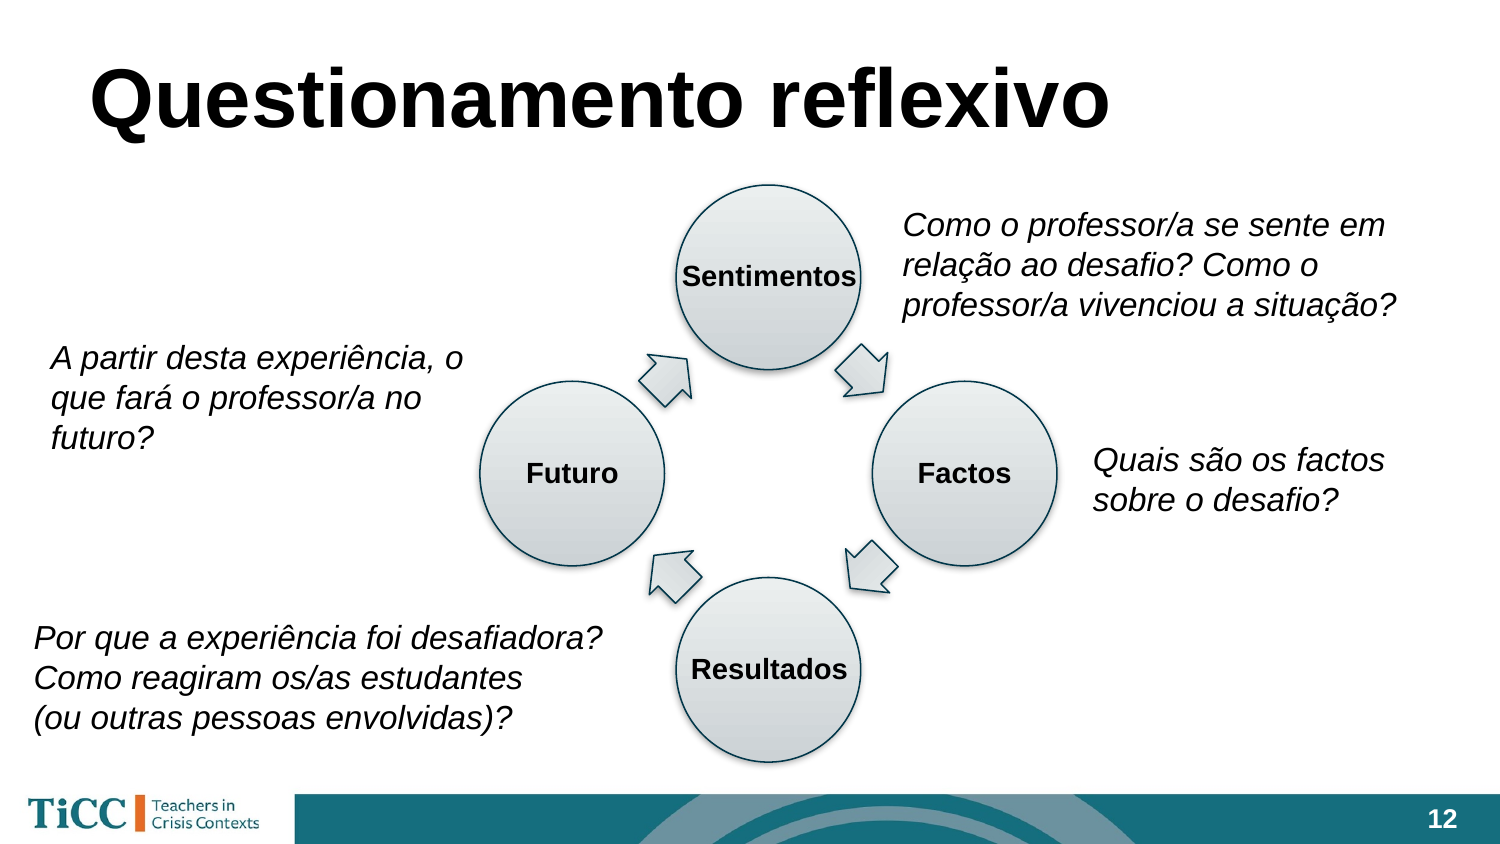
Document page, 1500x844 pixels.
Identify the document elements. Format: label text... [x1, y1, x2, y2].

picture [0, 0, 1500, 844]
text_box Por que a experiência foi desafiadora? Como reagiram os/as estudantes (ou outras pessoas envolvidas)? [18, 608, 474, 745]
text_box Quais são os factos sobre o desafio? [1077, 430, 1425, 527]
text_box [479, 184, 1058, 763]
text_box A partir desta experiência, o que fará o professor/a no futuro? [35, 328, 474, 425]
slide_number ‹#› [1382, 785, 1473, 844]
text_box Como o professor/a se sente em relação ao desafio? Como o professor/a vivenciou a situação? [1062, 195, 1480, 346]
title Questionamento reflexivo [74, 0, 1425, 160]
